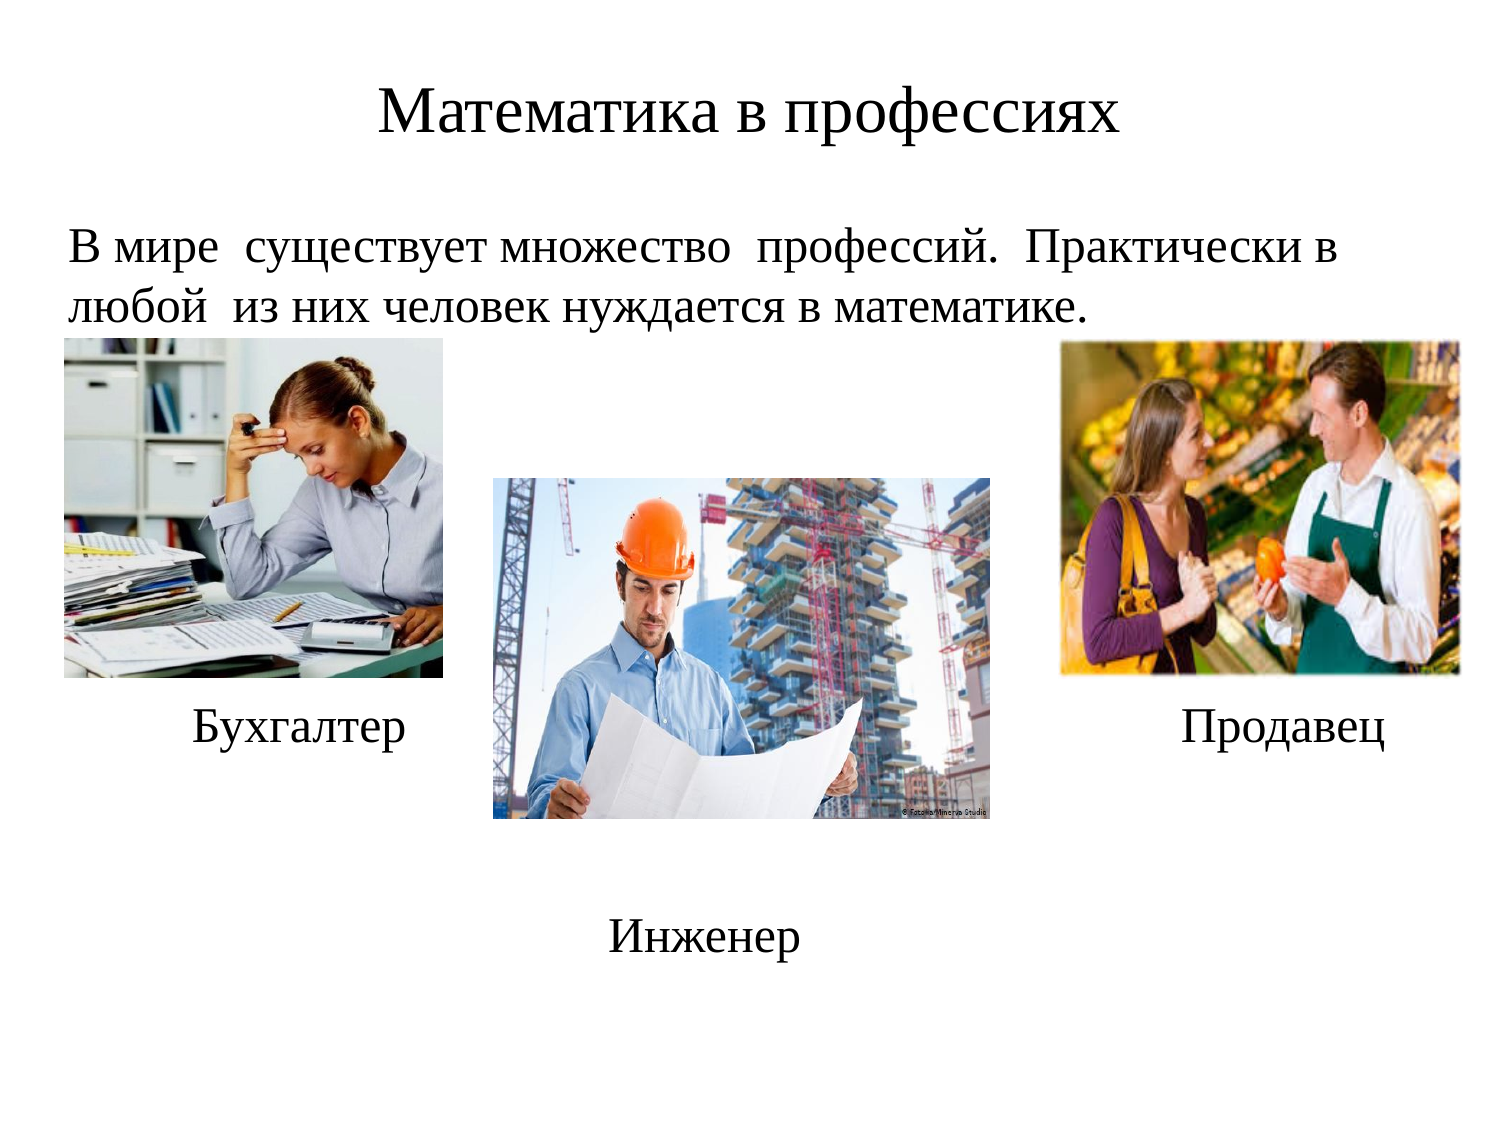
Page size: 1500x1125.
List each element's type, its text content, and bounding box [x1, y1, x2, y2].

picture [64, 337, 444, 679]
title Математика в профессиях [75, 0, 1425, 211]
picture [493, 478, 990, 819]
picture [1058, 338, 1463, 679]
list В мире существует множество профессий. Практически в любой из них человек нуждается в математике. Бухгалтер Продавец Инженер [53, 205, 1404, 1084]
